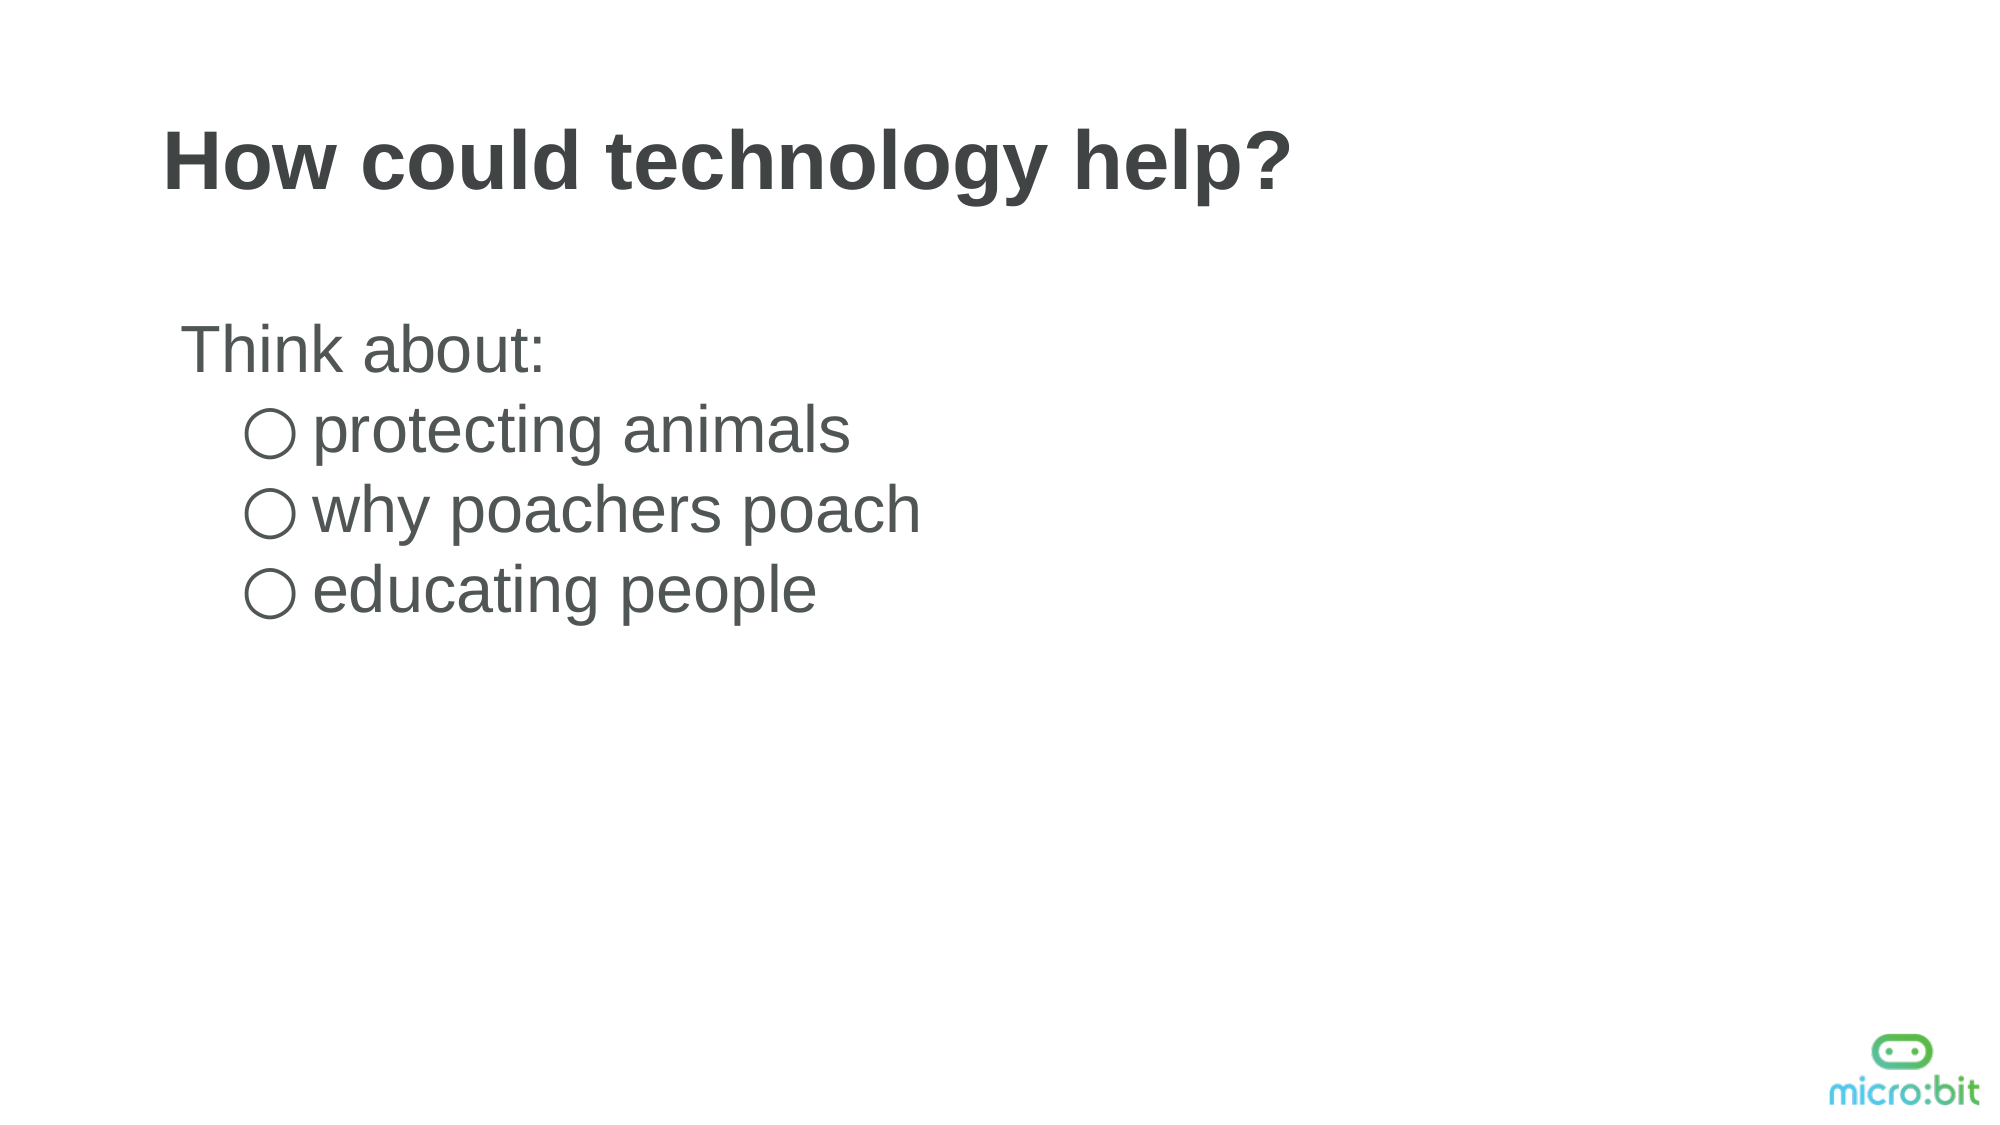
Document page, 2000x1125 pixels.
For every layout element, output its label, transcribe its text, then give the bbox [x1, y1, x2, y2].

text_box How could technology help? Think about: protecting animals why poachers poach educating people [147, 98, 1899, 922]
picture [1829, 1029, 1980, 1106]
